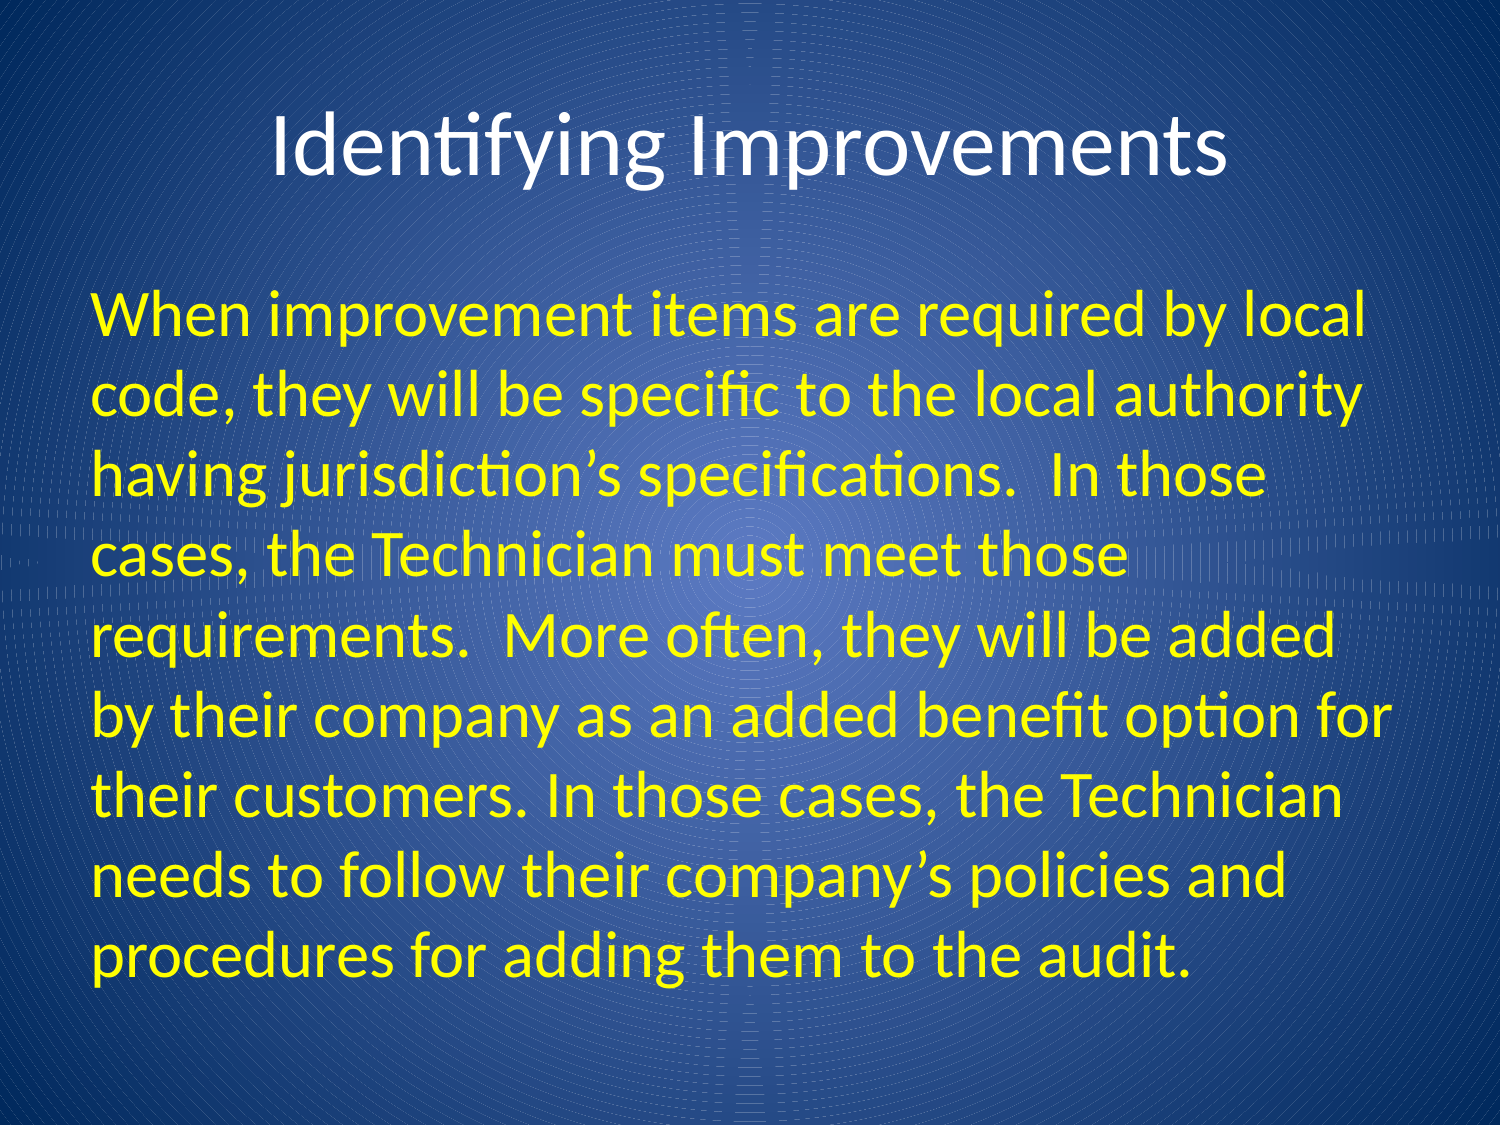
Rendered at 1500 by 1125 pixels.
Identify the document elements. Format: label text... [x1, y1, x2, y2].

list When improvement items are required by local code, they will be specific to the local authority having jurisdiction’s specifications. In those cases, the Technician must meet those requirements. More often, they will be added by their company as an added benefit option for their customers. In those cases, the Technician needs to follow their company’s policies and procedures for adding them to the audit. [75, 262, 1425, 1005]
title Identifying Improvements [75, 45, 1425, 233]
